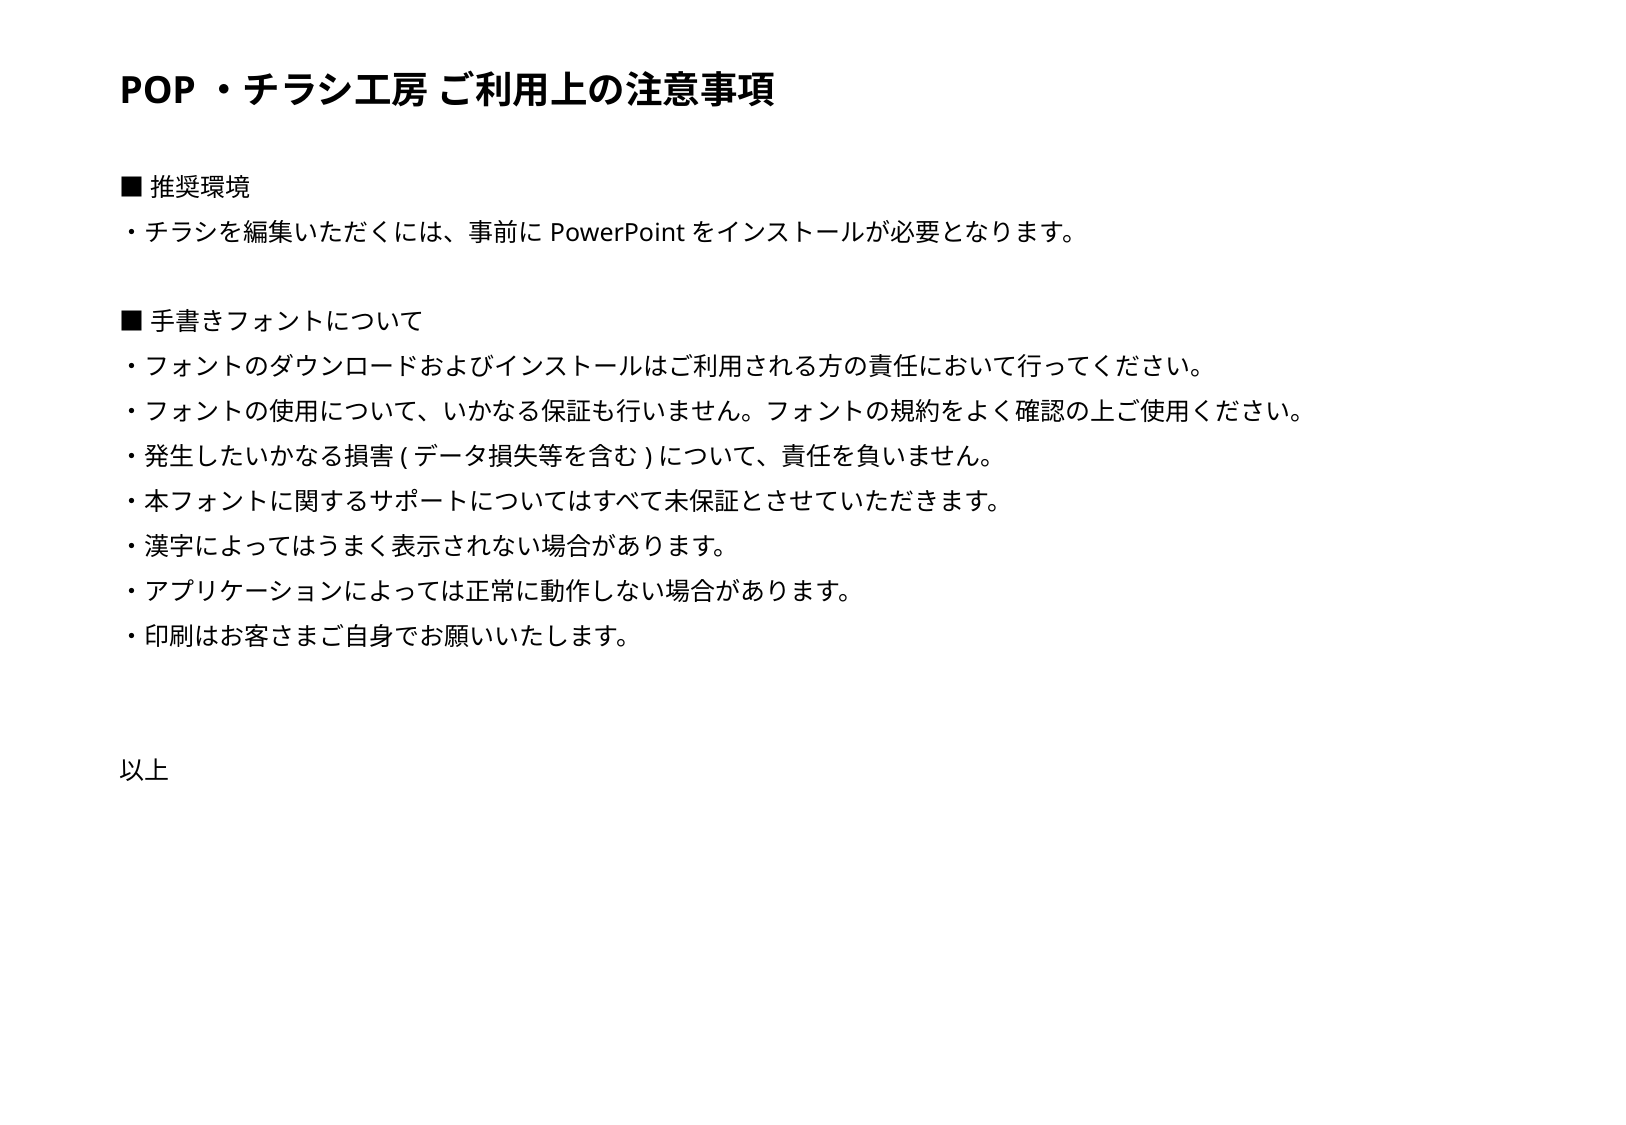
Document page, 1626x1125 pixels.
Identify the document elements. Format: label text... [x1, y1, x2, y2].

text_box POP・チラシ工房 ご利用上の注意事項 ■推奨環境 ・チラシを編集いただくには、事前にPowerPointをインストールが必要となります。 ■手書きフォントについて ・フォントのダウンロードおよびインストールはご利用される方の責任において行ってください。 ・フォントの使用について、いかなる保証も行いません。フォントの規約をよく確認の上ご使用ください。 ・発生したいかなる損害(データ損失等を含む)について、責任を負いません。 ・本フォントに関するサポートについてはすべて未保証とさせていただきます。 ・漢字によってはうまく表示されない場合があります。 ・アプリケーションによっては正常に動作しない場合があります。 ・印刷はお客さまご自身でお願いいたします。 以上 [104, 36, 1492, 595]
